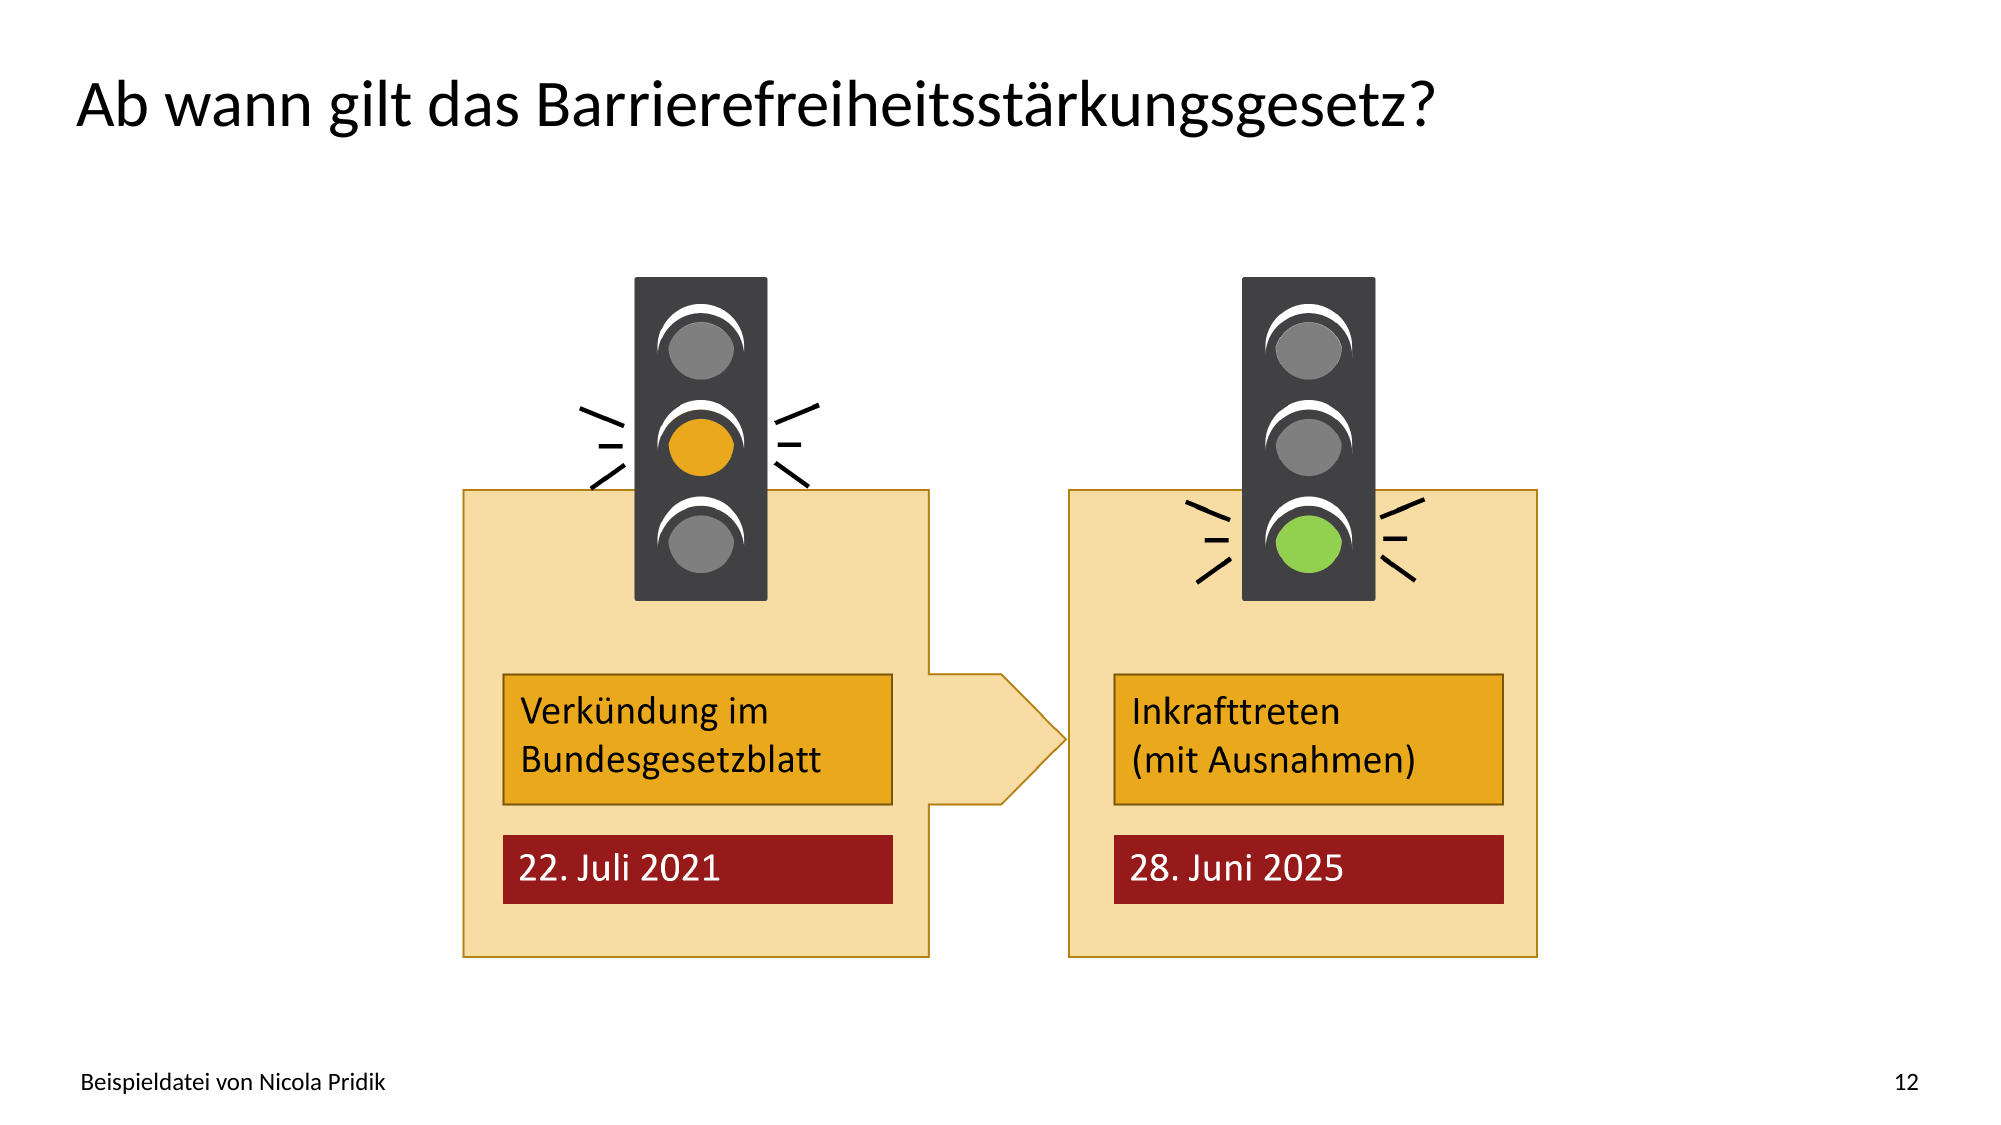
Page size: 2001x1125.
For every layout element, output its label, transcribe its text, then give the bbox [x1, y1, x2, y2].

title Ab wann gilt das Barrierefreiheitsstärkungsgesetz? [76, 59, 1922, 141]
slide_number 12 [1482, 1065, 1920, 1096]
picture [437, 250, 1561, 974]
footer Beispieldatei von Nicola Pridik [80, 1065, 756, 1096]
